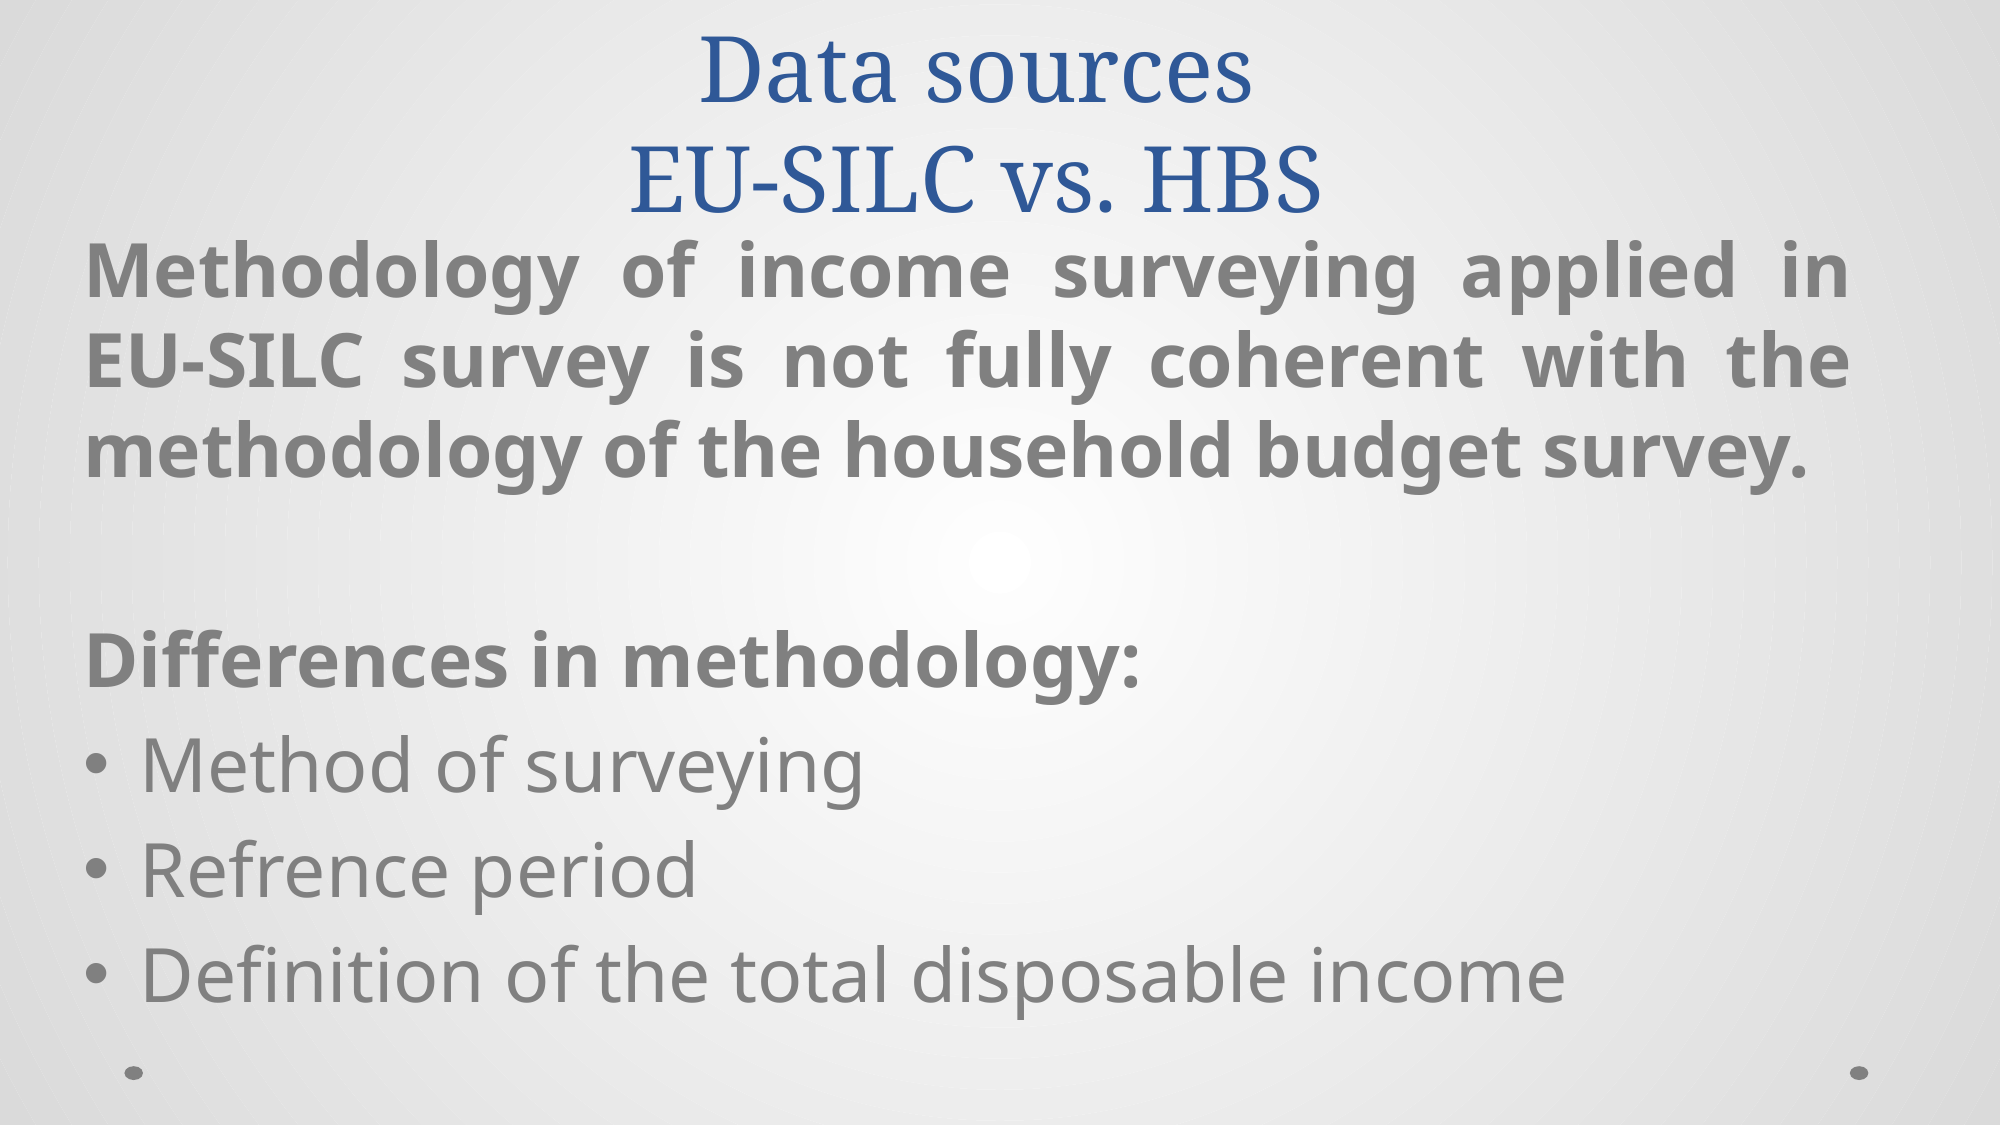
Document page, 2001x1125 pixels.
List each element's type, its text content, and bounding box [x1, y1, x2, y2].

title Data sources EU-SILC vs. HBS [68, 36, 1886, 238]
list Methodology of income surveying applied in EU-SILC survey is not fully coherent with the methodology of the household budget survey. Differences in methodology: Method of surveying Refrence period Definition of the total disposable income [68, 238, 1869, 892]
